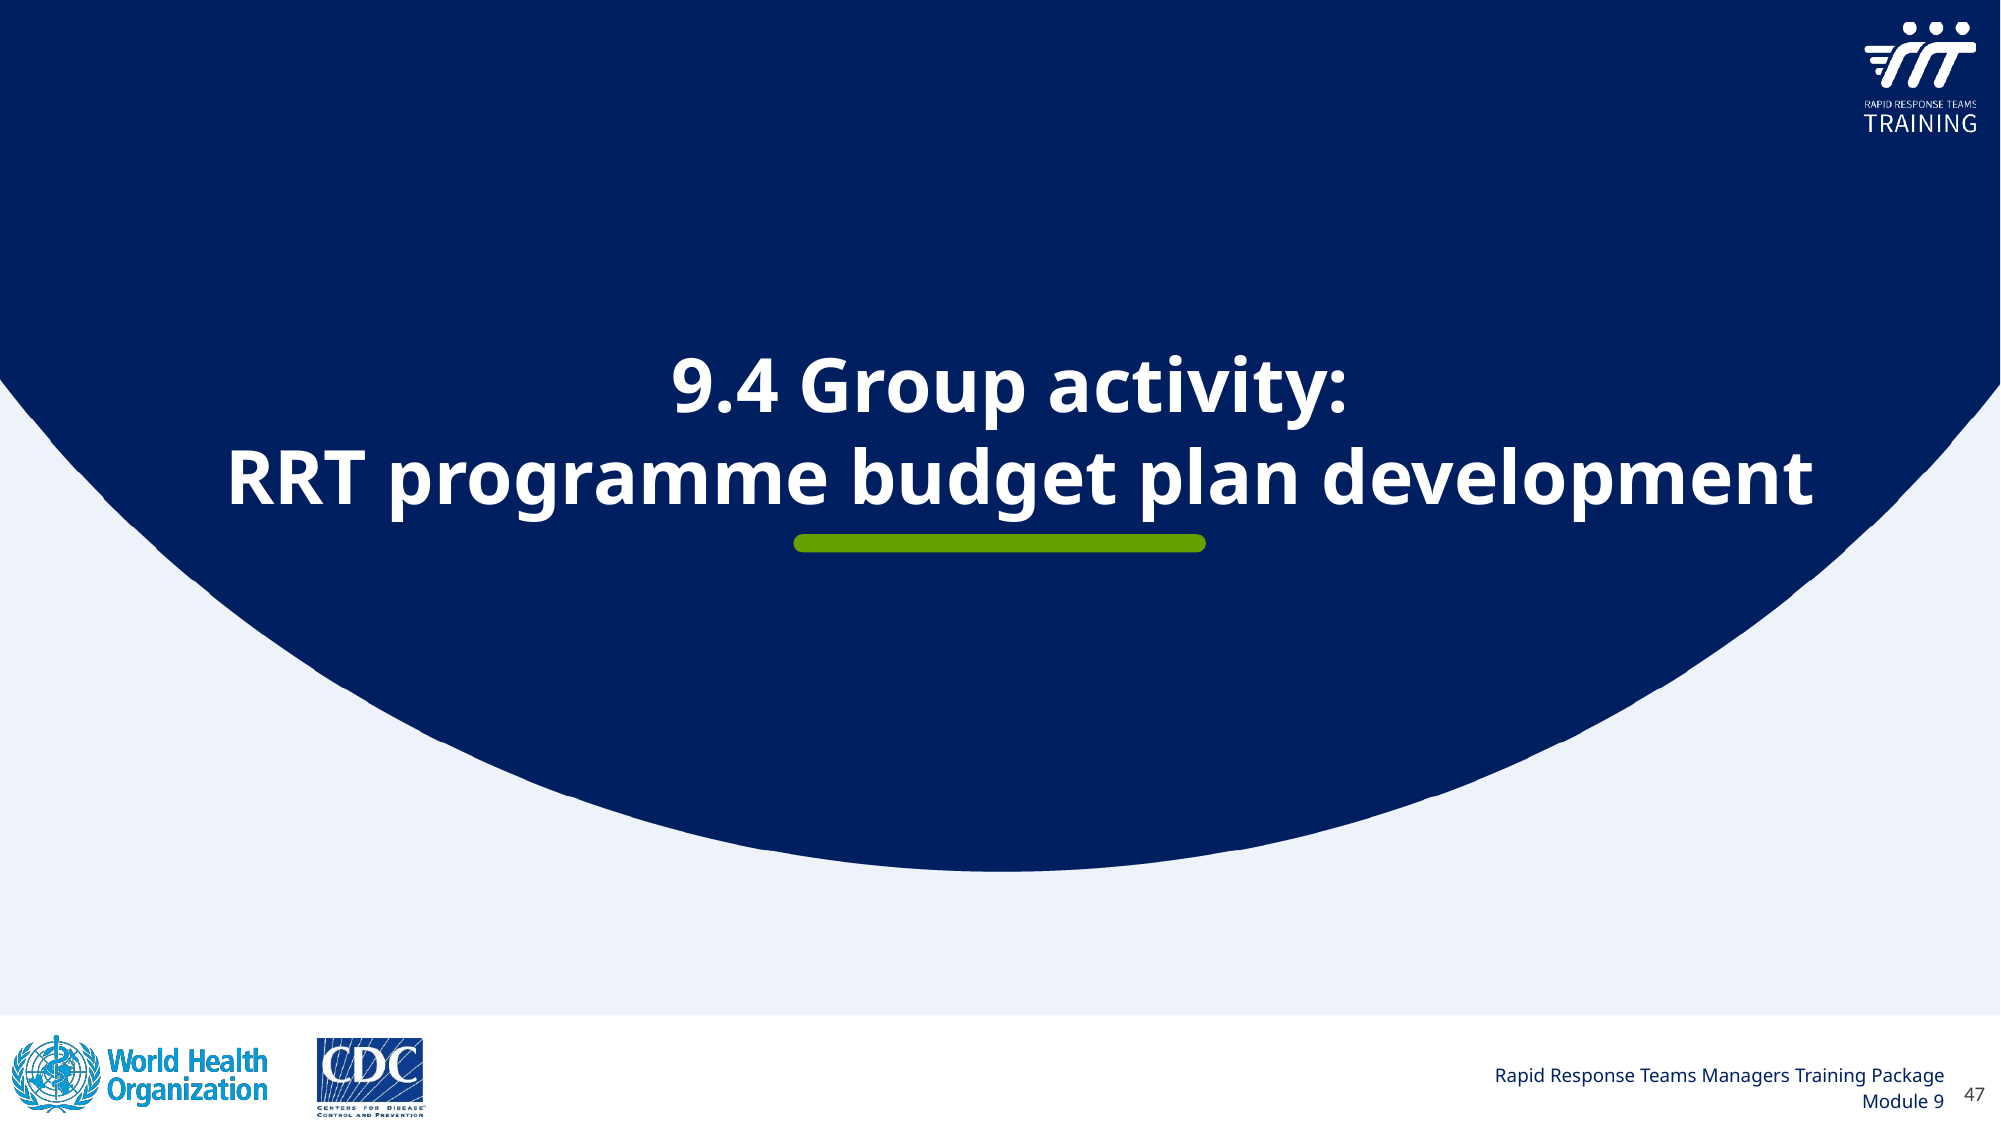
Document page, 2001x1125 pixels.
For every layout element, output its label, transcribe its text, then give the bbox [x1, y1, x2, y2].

picture [50, 1108, 62, 1113]
picture [12, 1083, 48, 1113]
picture [59, 1035, 267, 1113]
picture [24, 1054, 36, 1087]
picture [71, 1053, 90, 1091]
list 9.4 Group activity: RRT programme budget plan development [89, 277, 1952, 585]
picture [46, 1056, 54, 1062]
picture [317, 1038, 426, 1117]
picture [0, 0, 2001, 904]
picture [12, 1035, 54, 1068]
picture [34, 1054, 43, 1078]
picture [22, 1062, 26, 1077]
slide_number 47 [1938, 1073, 2000, 1125]
picture [30, 1083, 37, 1091]
picture [36, 1088, 78, 1105]
picture [40, 1062, 47, 1070]
